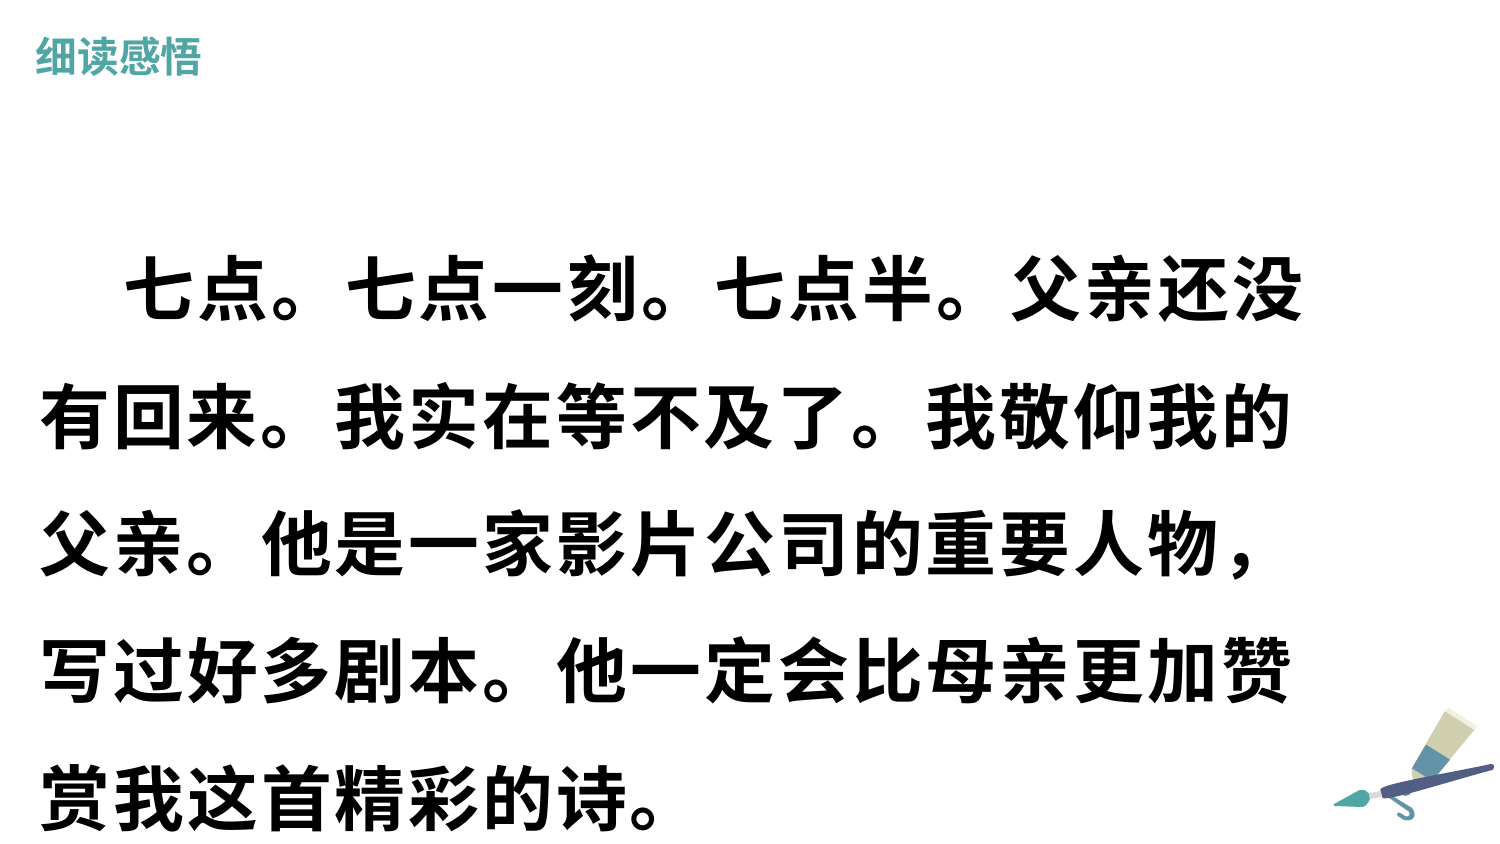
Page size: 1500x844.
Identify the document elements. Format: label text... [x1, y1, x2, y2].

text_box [1358, 708, 1481, 844]
list 七点。七点一刻。七点半。父亲还没有回来。我实在等不及了。我敬仰我的父亲。他是一家影片公司的重要人物，写过好多剧本。他一定会比母亲更加赞赏我这首精彩的诗。 [0, 196, 1325, 755]
text_box 细读感悟 [24, 25, 261, 87]
